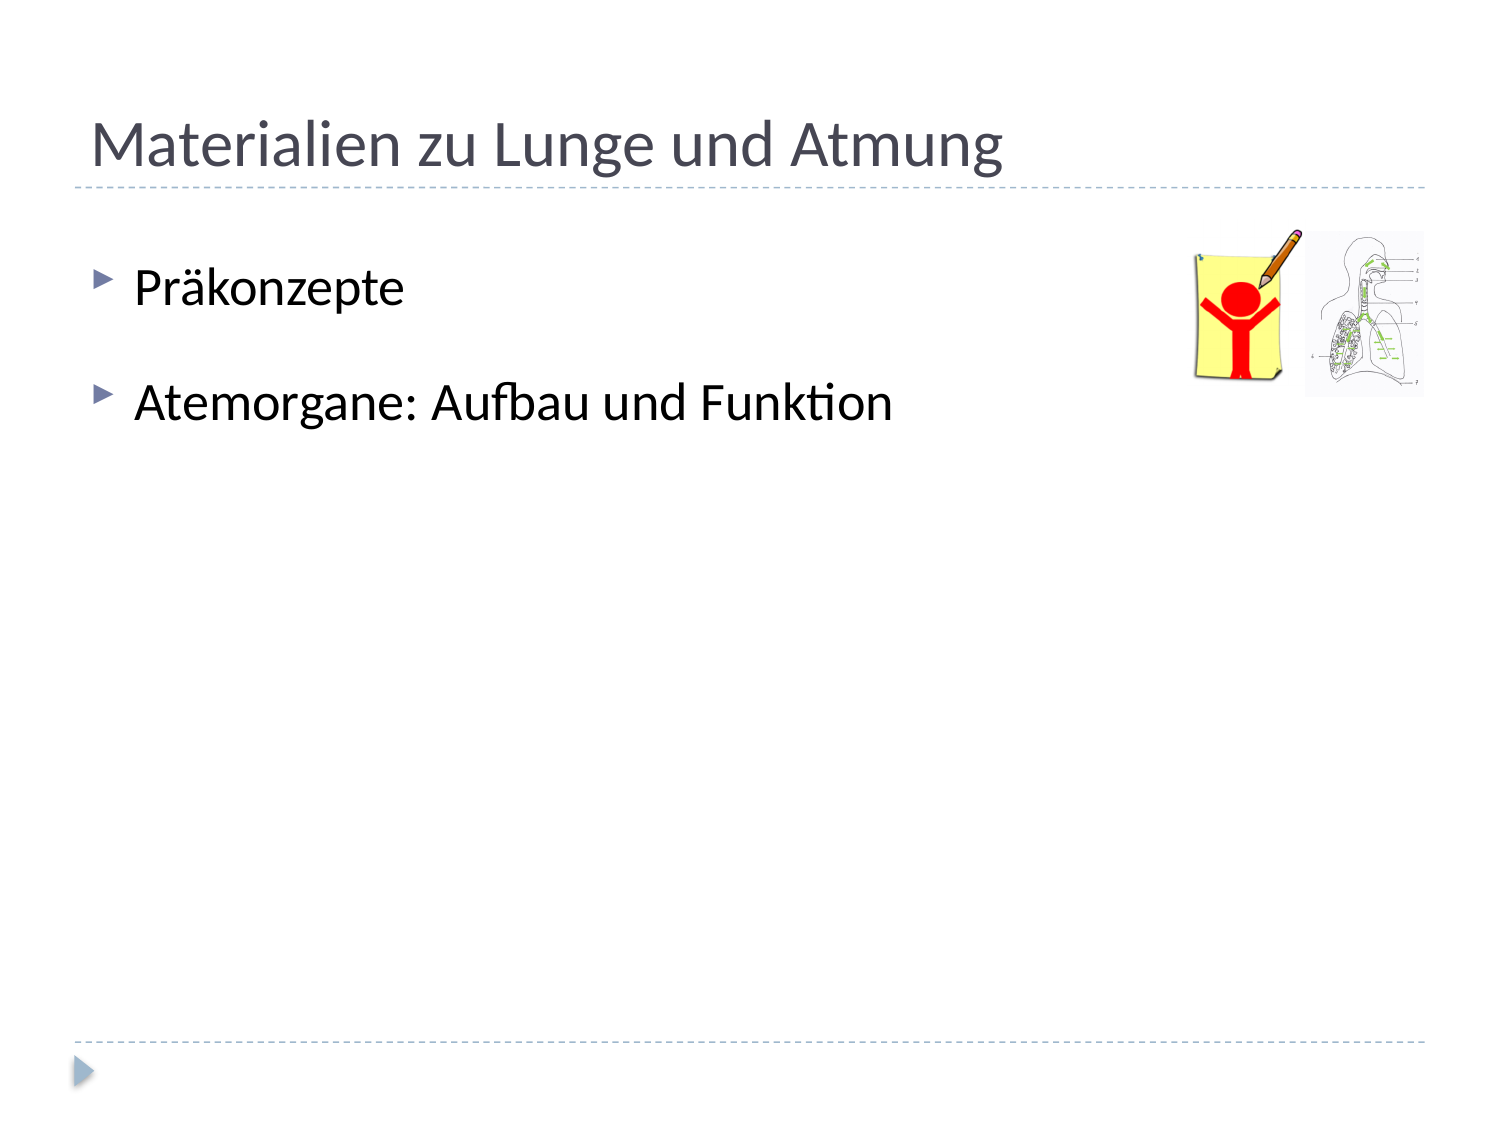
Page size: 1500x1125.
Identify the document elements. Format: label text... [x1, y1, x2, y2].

list Präkonzepte Atemorgane: Aufbau und Funktion [74, 243, 1426, 999]
picture [1186, 219, 1424, 398]
title Materialien zu Lunge und Atmung [74, 24, 1426, 188]
